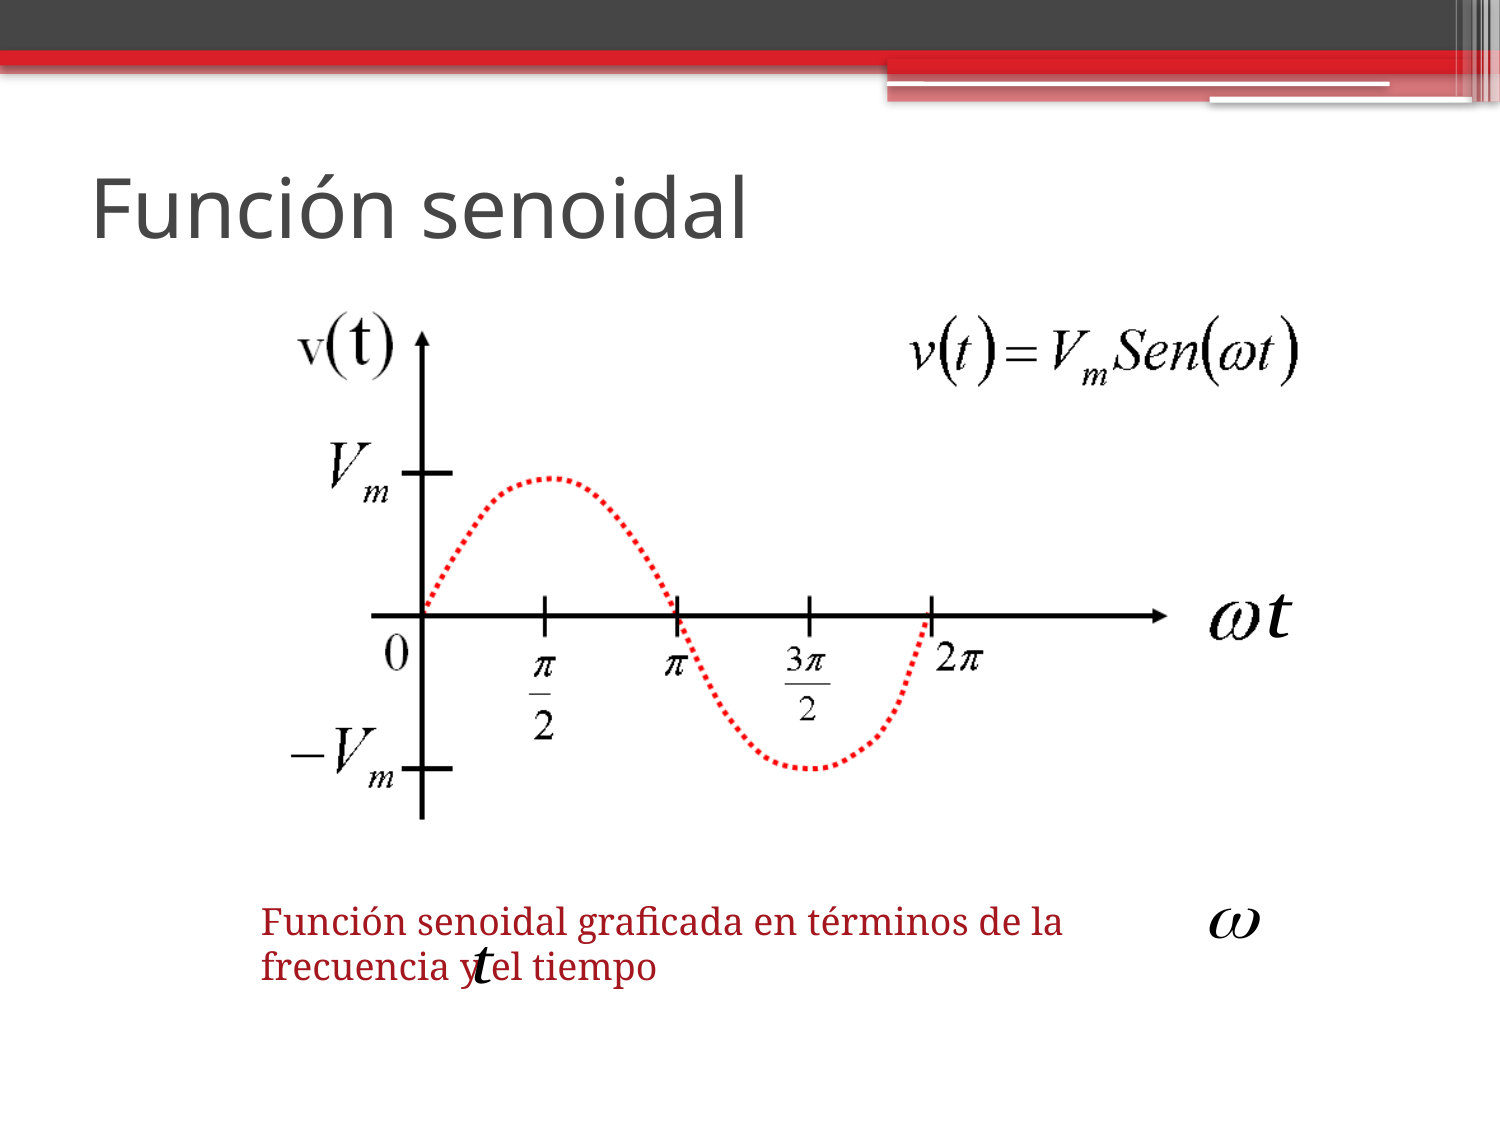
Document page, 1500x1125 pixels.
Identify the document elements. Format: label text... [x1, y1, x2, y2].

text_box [280, 280, 1309, 821]
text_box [462, 935, 509, 1000]
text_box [1196, 895, 1276, 956]
text_box Función senoidal graficada en términos de la frecuencia y el tiempo [246, 890, 1207, 995]
title Función senoidal [75, 117, 1425, 293]
